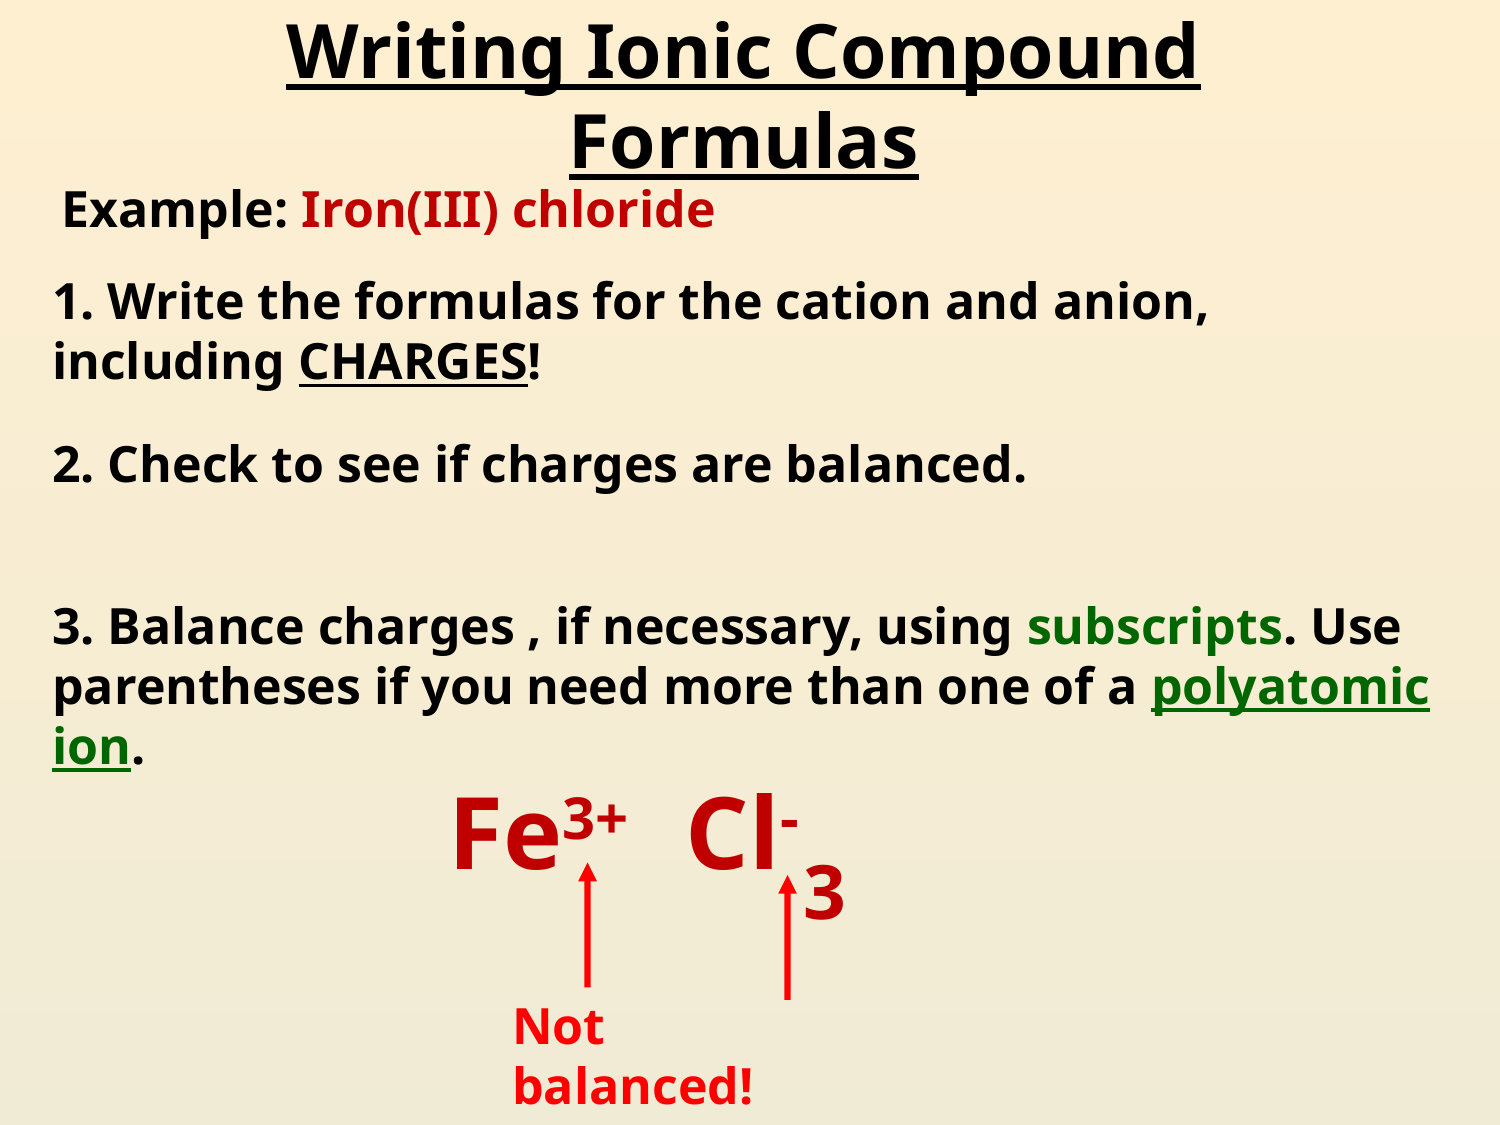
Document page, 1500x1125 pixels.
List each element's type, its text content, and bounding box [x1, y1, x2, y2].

text_box 2. Check to see if charges are balanced. [37, 424, 1450, 500]
text_box Not balanced! [497, 987, 863, 1123]
text_box 3 [789, 837, 862, 943]
text_box 3. Balance charges , if necessary, using subscripts. Use parentheses if you need more than one of a polyatomic ion. [37, 587, 1500, 843]
text_box Fe3+ [433, 843, 645, 898]
text_box Cl- [671, 843, 789, 898]
text_box 1. Write the formulas for the cation and anion, including CHARGES! [37, 262, 1450, 398]
text_box Example: Iron(III) chloride [47, 170, 732, 245]
text_box [581, 862, 594, 987]
text_box [781, 874, 789, 987]
title Writing Ionic Compound Formulas [112, 37, 1376, 151]
